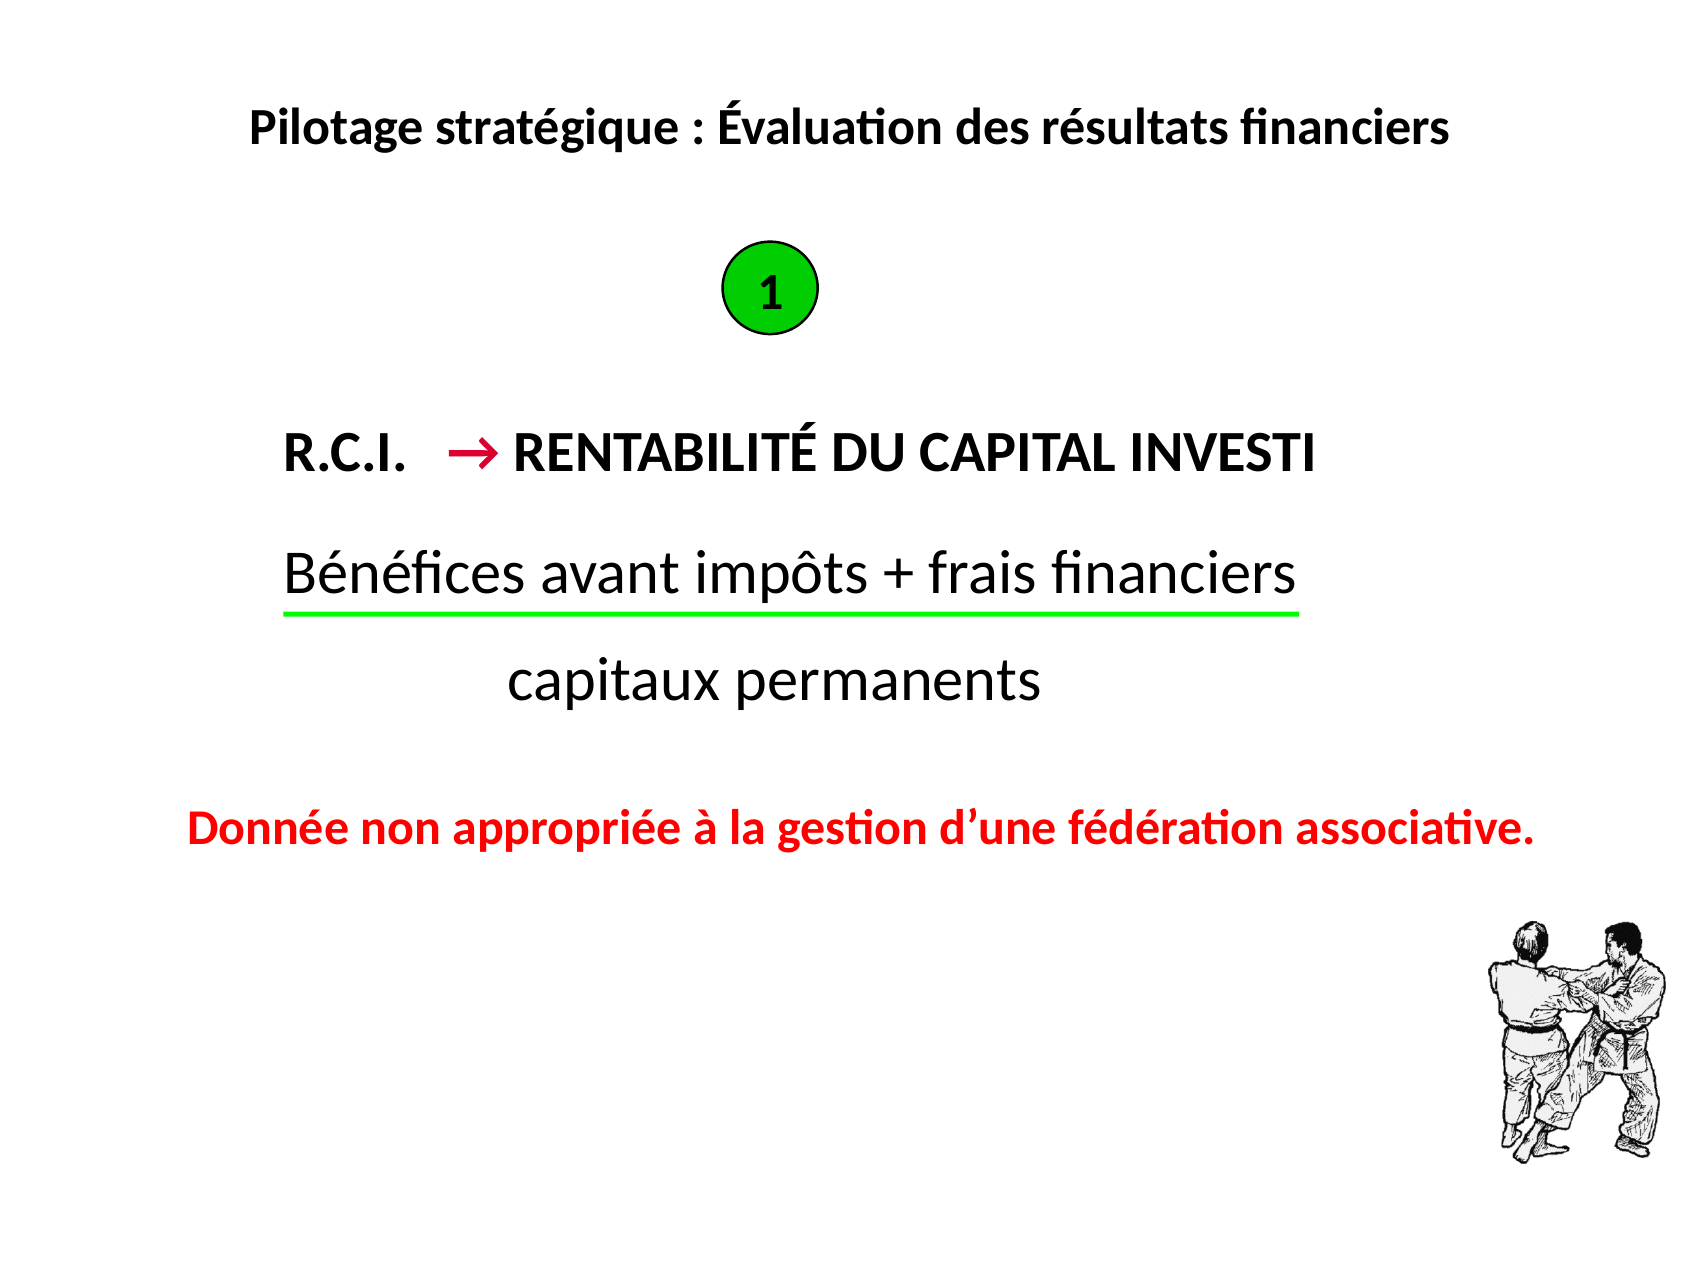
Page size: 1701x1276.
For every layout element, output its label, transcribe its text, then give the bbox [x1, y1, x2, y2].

text_box capitaux permanents [507, 637, 1120, 714]
text_box Donnée non appropriée à la gestion d’une fédération associative. [172, 791, 1552, 864]
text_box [722, 241, 818, 335]
text_box R.C.I. → RENTABILITÉ DU CAPITAL INVESTI [283, 413, 1363, 486]
text_box Pilotage stratégique : Évaluation des résultats financiers [0, 92, 1701, 180]
picture [1487, 920, 1666, 1165]
text_box Bénéfices avant impôts + frais financiers [283, 531, 1455, 608]
